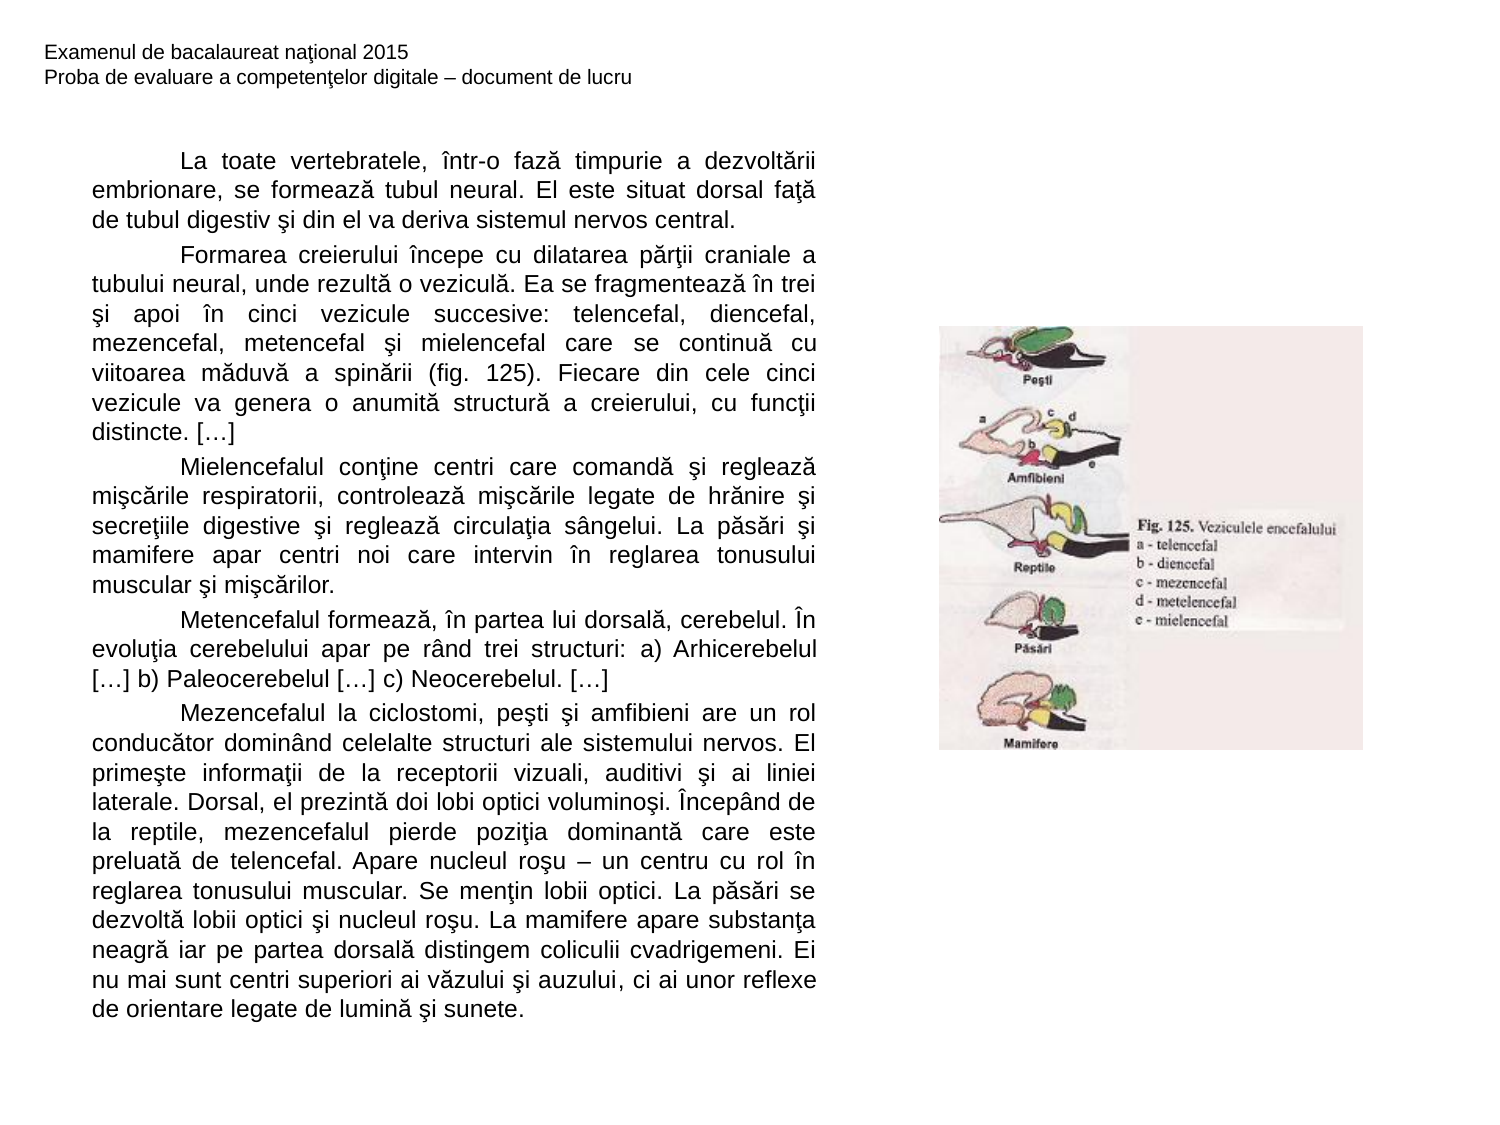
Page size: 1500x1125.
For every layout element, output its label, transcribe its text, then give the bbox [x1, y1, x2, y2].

list La toate vertebratele, într-o fază timpurie a dezvoltării embrionare, se formează tubul neural. El este situat dorsal faţă de tubul digestiv şi din el va deriva sistemul nervos central. Formarea creierului începe cu dilatarea părţii craniale a tubului neural, unde rezultă o veziculă. Ea se fragmentează în trei şi apoi în cinci vezicule succesive: telencefal, diencefal, mezencefal, metencefal şi mielencefal care se continuă cu viitoarea măduvă a spinării (fig. 125). Fiecare din cele cinci vezicule va genera o anumită structură a creierului, cu funcţii distincte. […] Mielencefalul conţine centri care comandă şi reglează mişcările respiratorii, controlează mişcările legate de hrănire şi secreţiile digestive şi reglează circulaţia sângelui. La păsări şi mamifere apar centri noi care intervin în reglarea tonusului muscular şi mişcărilor. Metencefalul formează, în partea lui dorsală, cerebelul. În evoluţia cerebelului apar pe rând trei structuri: a) Arhicerebelul […] b) Paleocerebelul […] c) Neocerebelul. […] Mezencefalul la ciclostomi, peşti şi amfibieni are un rol conducător dominând celelalte structuri ale sistemului nervos. El primeşte informaţii de la receptorii vizuali, auditivi şi ai liniei laterale. Dorsal, el prezintă doi lobi optici voluminoşi. Începând de la reptile, mezencefalul pierde poziţia dominantă care este preluată de telencefal. Apare nucleul roşu – un centru cu rol în reglarea tonusului muscular. Se menţin lobii optici. La păsări se dezvoltă lobii optici şi nucleul roşu. La mamifere apare substanţa neagră iar pe partea dorsală distingem coliculii cvadrigemeni. Ei nu mai sunt centri superiori ai văzului şi auzului, ci ai unor reflexe de orientare legate de lumină şi sunete. [76, 136, 834, 1036]
picture [938, 325, 1363, 750]
text_box Examenul de bacalaureat naţional 2015 Proba de evaluare a competenţelor digitale – document de lucru [29, 31, 1442, 97]
